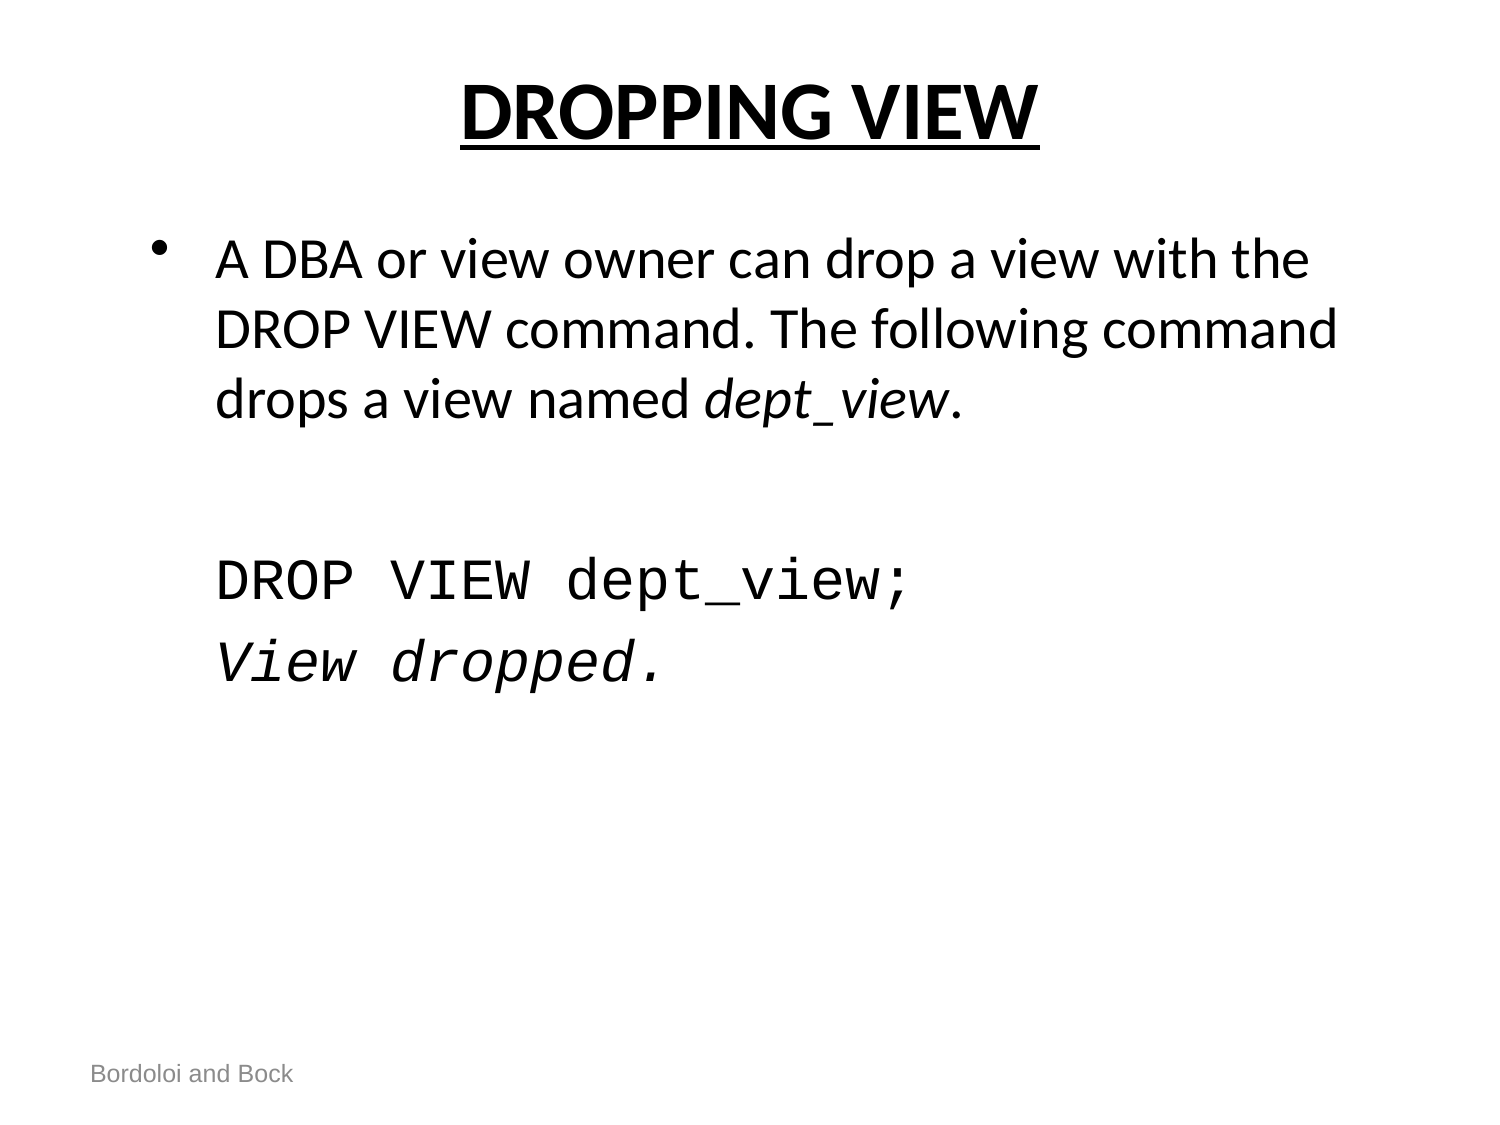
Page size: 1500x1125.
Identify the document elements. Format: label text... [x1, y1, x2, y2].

title DROPPING VIEW [112, 37, 1388, 175]
slide_number Bordoloi and Bock [75, 1042, 425, 1103]
list A DBA or view owner can drop a view with the DROP VIEW command. The following command drops a view named dept_view. DROP VIEW dept_view; View dropped. [50, 212, 1400, 1038]
